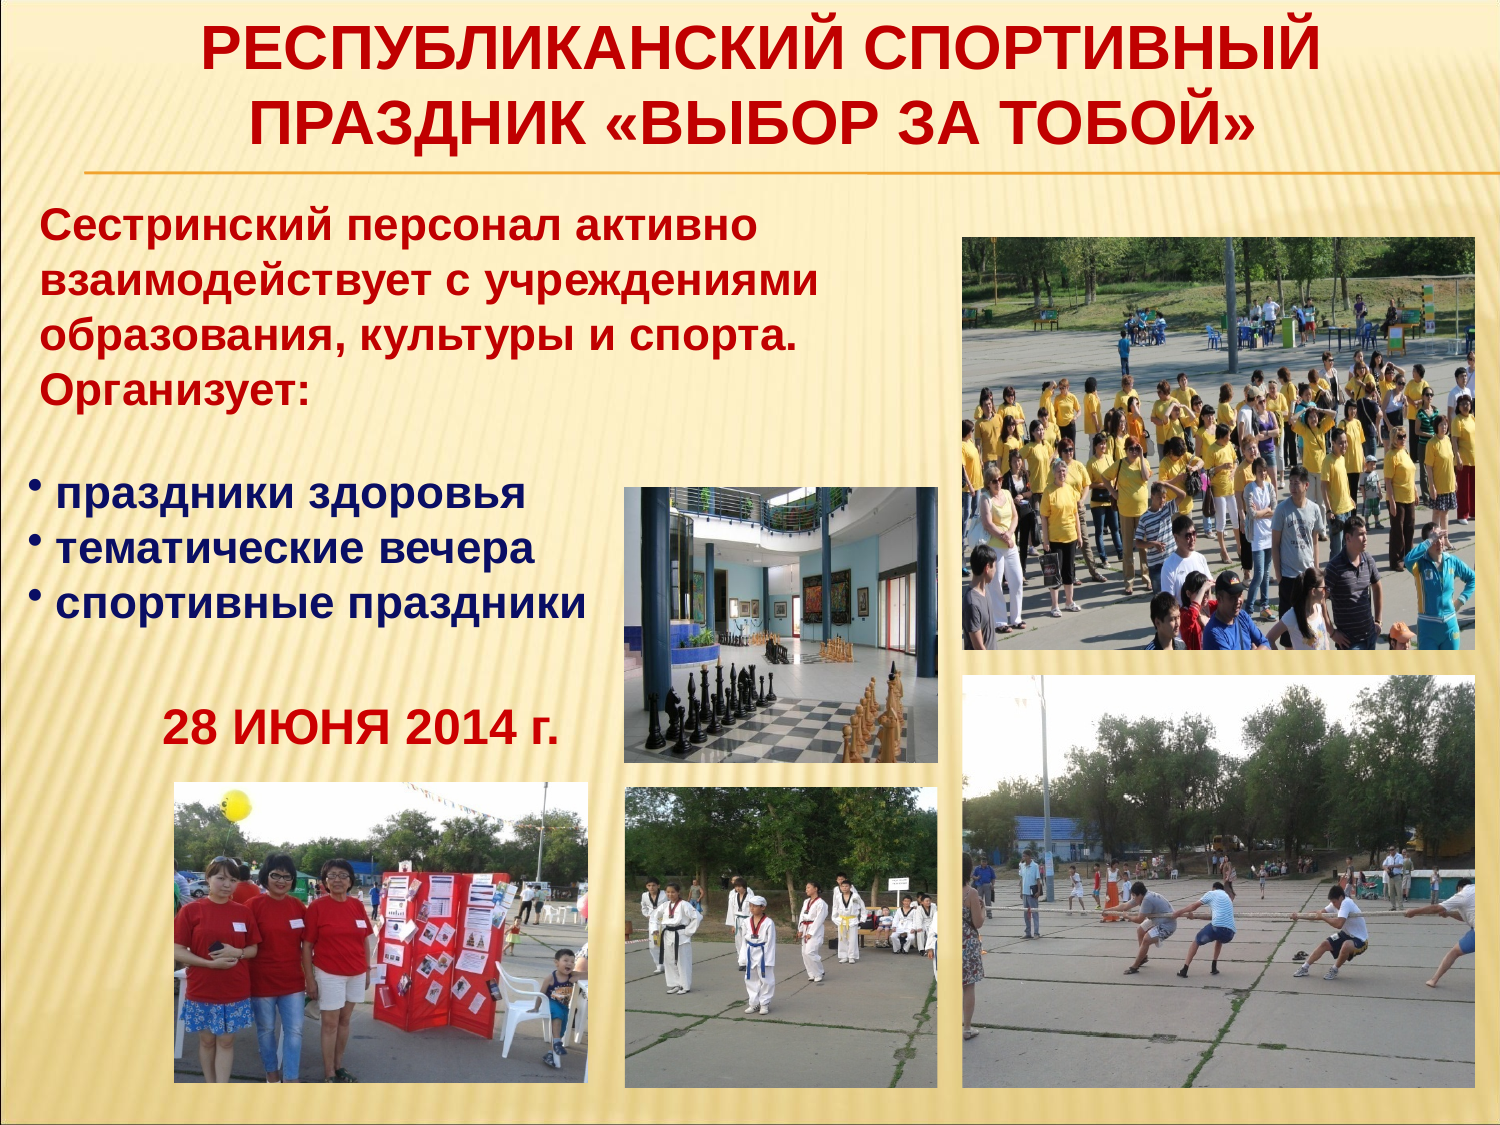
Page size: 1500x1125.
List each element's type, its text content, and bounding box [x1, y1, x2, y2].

picture [0, 0, 1500, 1125]
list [962, 674, 1476, 1088]
text_box РЕСПУБЛИКАНСКИЙ СПОРТИВНЫЙ ПРАЗДНИК «ВЫБОР ЗА ТОБОЙ» [49, 0, 1475, 167]
text_box 28 ИЮНЯ 2014 г. [148, 687, 576, 763]
text_box праздники здоровья тематические вечера спортивные праздники [12, 455, 763, 636]
text_box Сестринский персонал активно взаимодействует с учреждениями образования, культуры и спорта. Организует: [24, 187, 938, 423]
